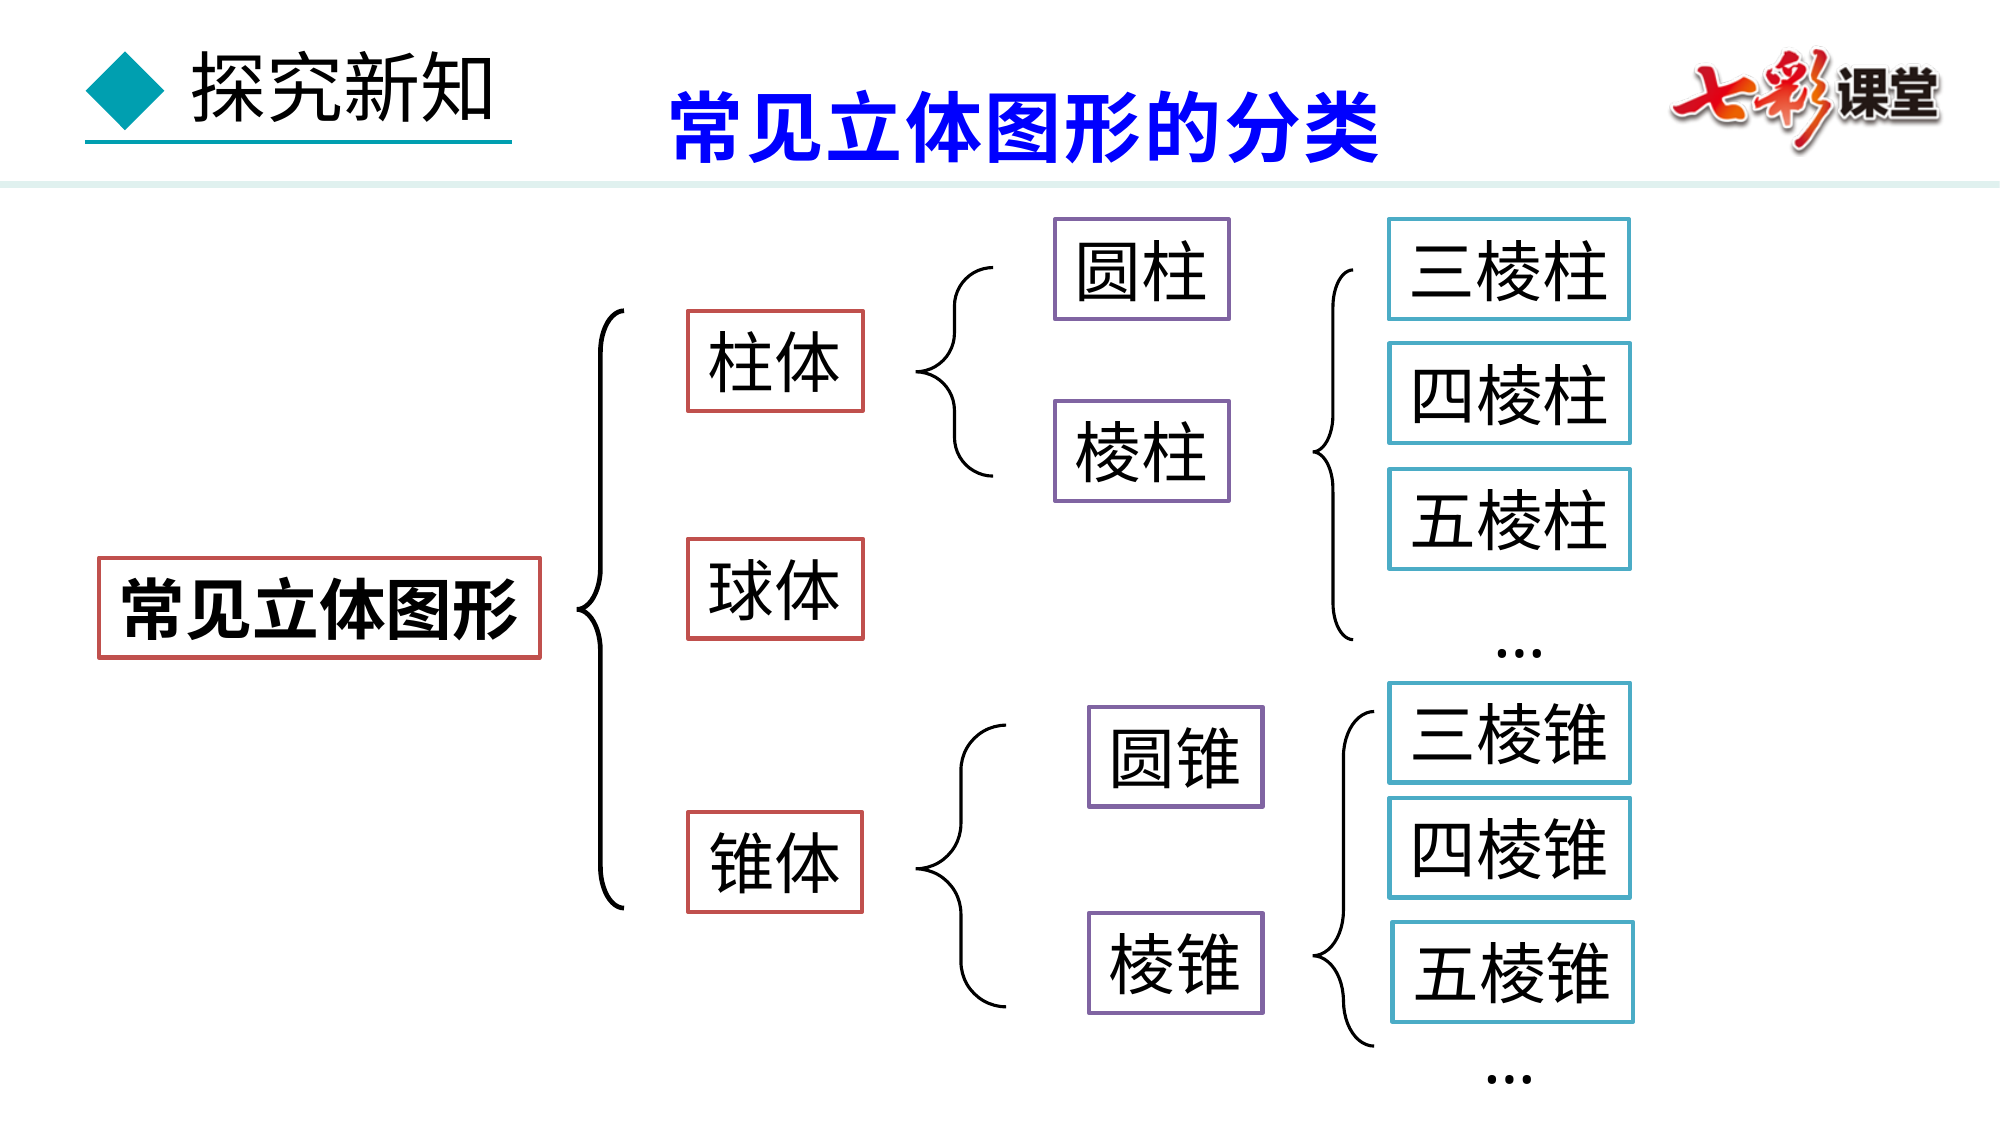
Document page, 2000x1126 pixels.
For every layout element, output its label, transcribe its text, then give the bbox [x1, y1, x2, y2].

text_box 棱锥 [1087, 911, 1265, 1015]
text_box 圆柱 [1053, 217, 1231, 321]
text_box 四棱锥 [1387, 796, 1632, 900]
text_box [1312, 711, 1375, 1047]
text_box 三棱柱 [1387, 217, 1631, 321]
text_box 常见立体图形 [97, 556, 542, 660]
text_box [915, 267, 994, 477]
text_box 球体 [686, 537, 865, 641]
text_box 常见立体图形的分类 [73, 66, 1975, 185]
text_box 四棱柱 [1387, 341, 1632, 445]
text_box 五棱锥 [1390, 920, 1635, 1024]
text_box 柱体 [686, 309, 865, 413]
text_box … [1473, 580, 1567, 681]
text_box [576, 310, 625, 909]
text_box 圆锥 [1087, 705, 1265, 809]
picture [1666, 42, 1948, 66]
text_box … [1463, 1006, 1557, 1107]
text_box 三棱锥 [1387, 681, 1632, 785]
text_box 棱柱 [1053, 399, 1231, 503]
text_box 五棱柱 [1387, 467, 1632, 571]
text_box [915, 725, 1007, 1007]
text_box 锥体 [686, 810, 864, 914]
text_box [1312, 269, 1354, 640]
